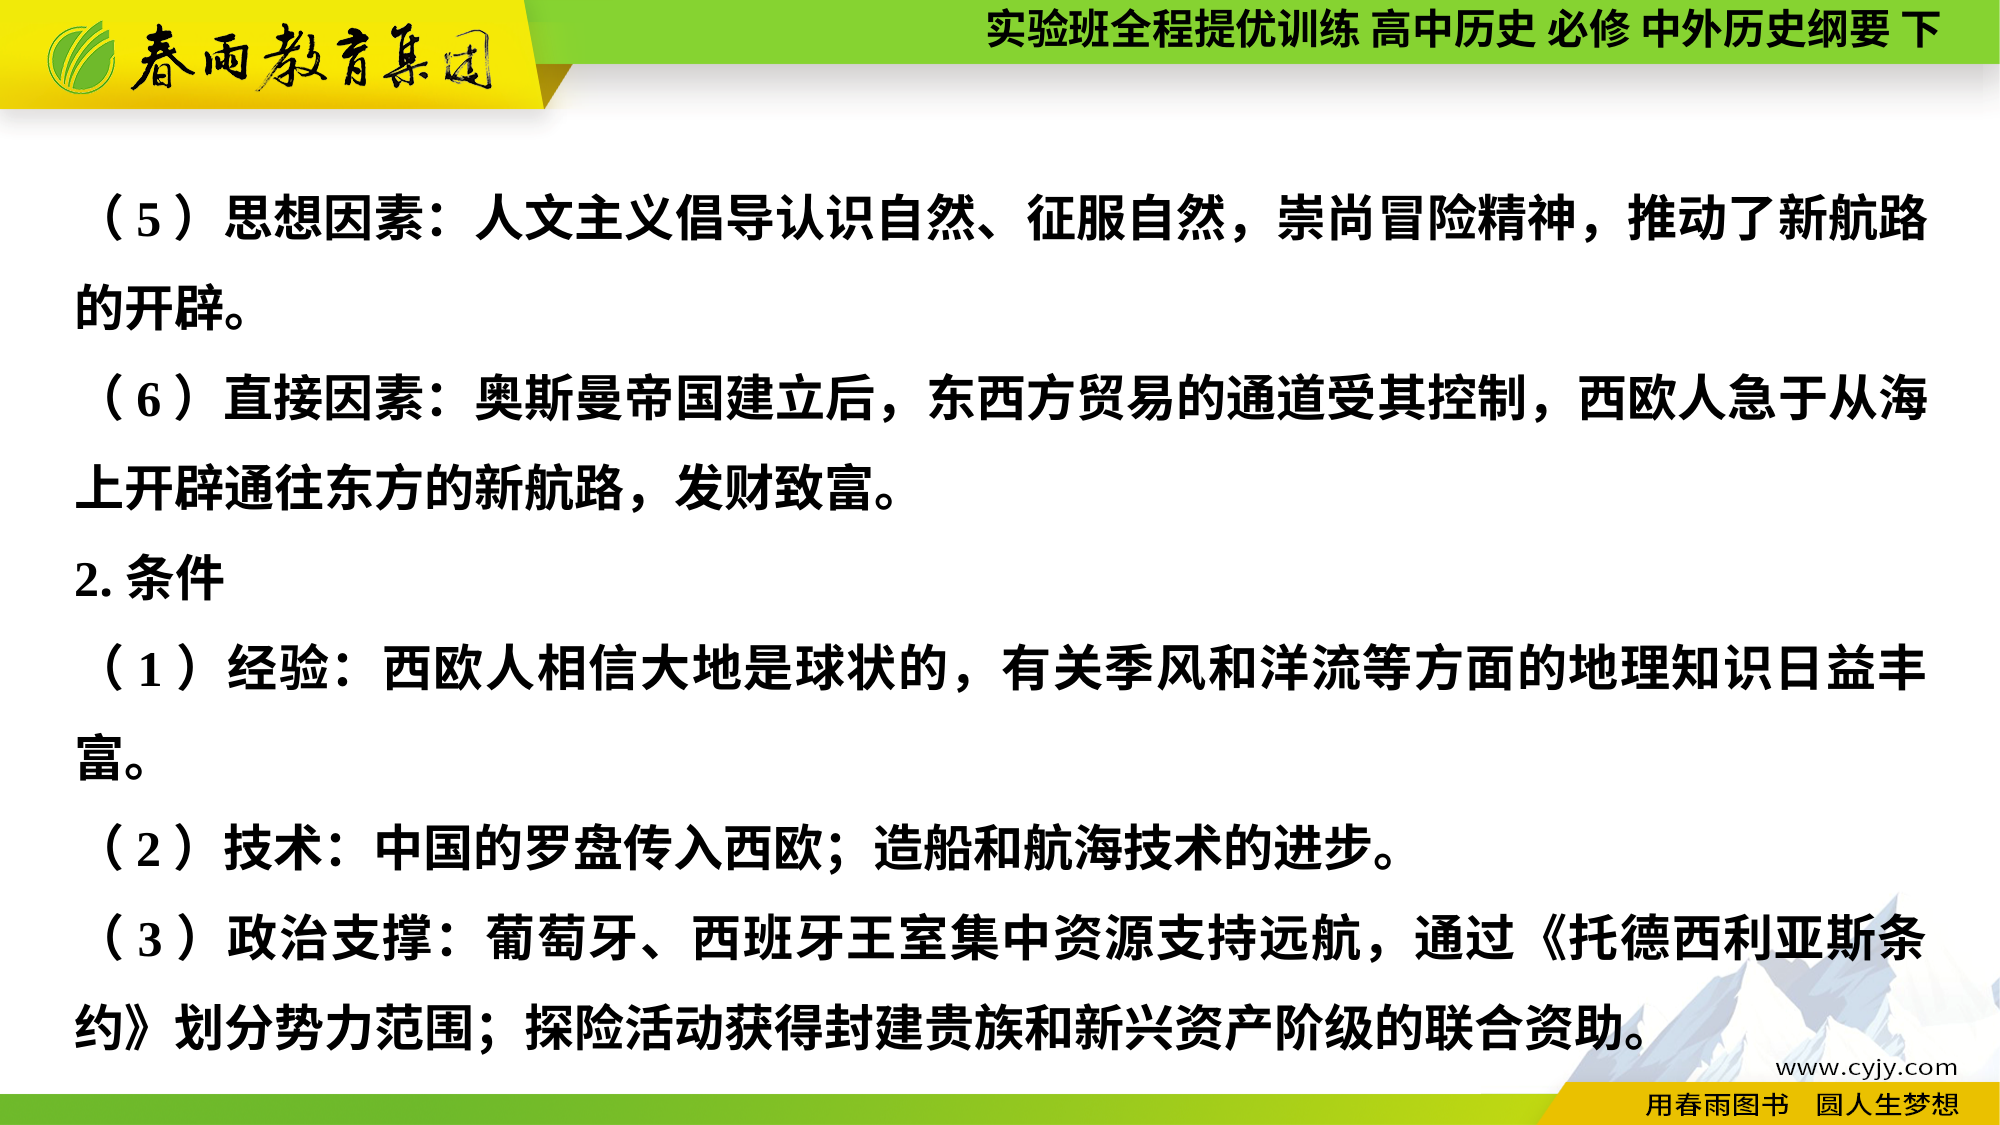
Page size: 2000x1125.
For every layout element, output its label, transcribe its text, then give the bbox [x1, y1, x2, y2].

list （5）思想因素：人文主义倡导认识自然、征服自然，崇尚冒险精神，推动了新航路的开辟。 （6）直接因素：奥斯曼帝国建立后，东西方贸易的通道受其控制，西欧人急于从海上开辟通往东方的新航路，发财致富。 2.条件 （1）经验：西欧人相信大地是球状的，有关季风和洋流等方面的地理知识日益丰富。 （2）技术：中国的罗盘传入西欧；造船和航海技术的进步。 （3）政治支撑：葡萄牙、西班牙王室集中资源支持远航，通过《托德西利亚斯条约》划分势力范围；探险活动获得封建贵族和新兴资产阶级的联合资助。 [59, 122, 1944, 1075]
picture [0, 0, 2000, 1125]
